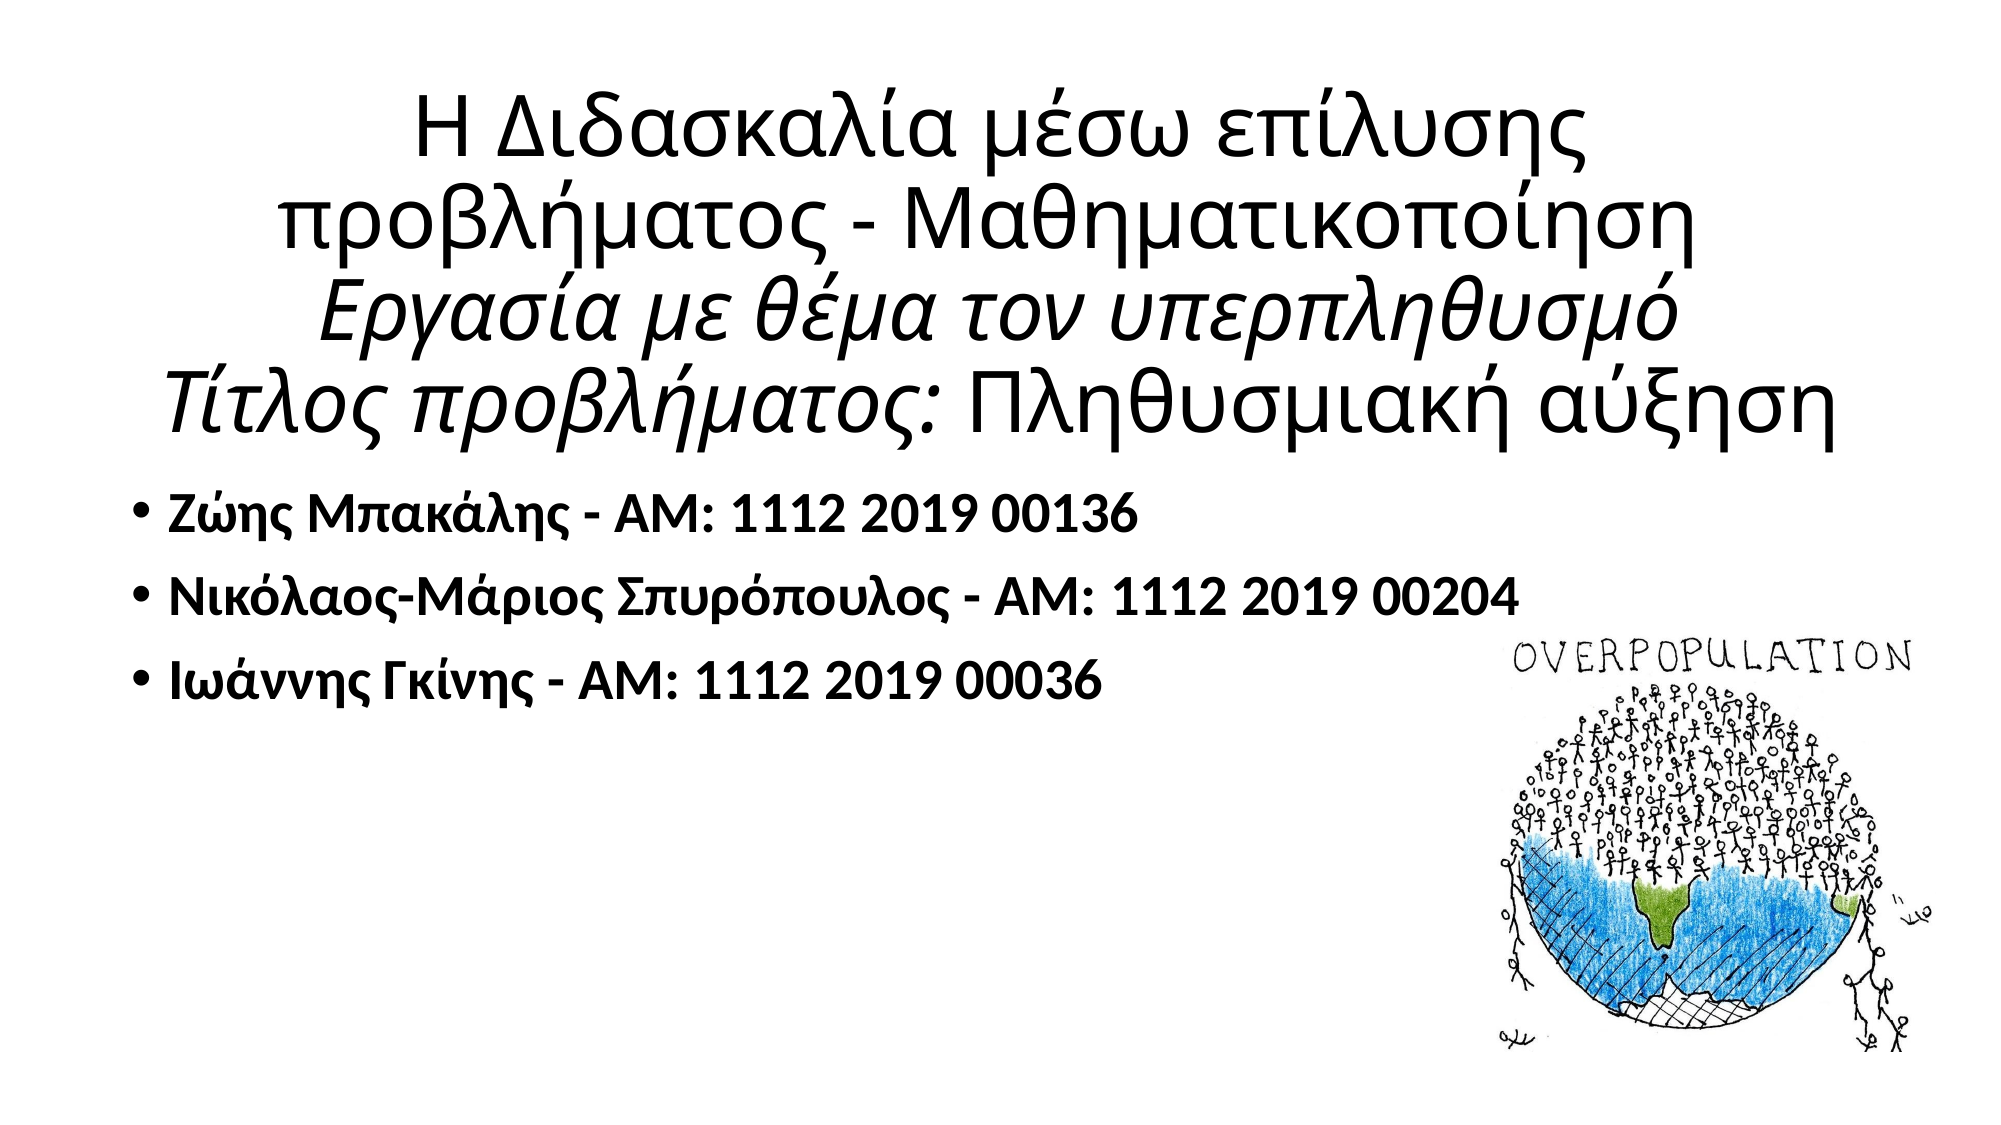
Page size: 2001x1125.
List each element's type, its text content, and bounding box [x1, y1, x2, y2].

title Η Διδασκαλία μέσω επίλυσης προβλήματος - Μαθηματικοποίηση Εργασία με θέμα τον υπερπληθυσμό Τίτλος προβλήματος: Πληθυσμιακή αύξηση [137, 59, 1863, 474]
picture [1492, 629, 1936, 1052]
list Ζώης Μπακάλης - AM: 1112 2019 00136 Νικόλαος-Μάριος Σπυρόπουλος - AM: 1112 2019 00204 Ιωάννης Γκίνης - AM: 1112 2019 00036 [116, 474, 1950, 887]
